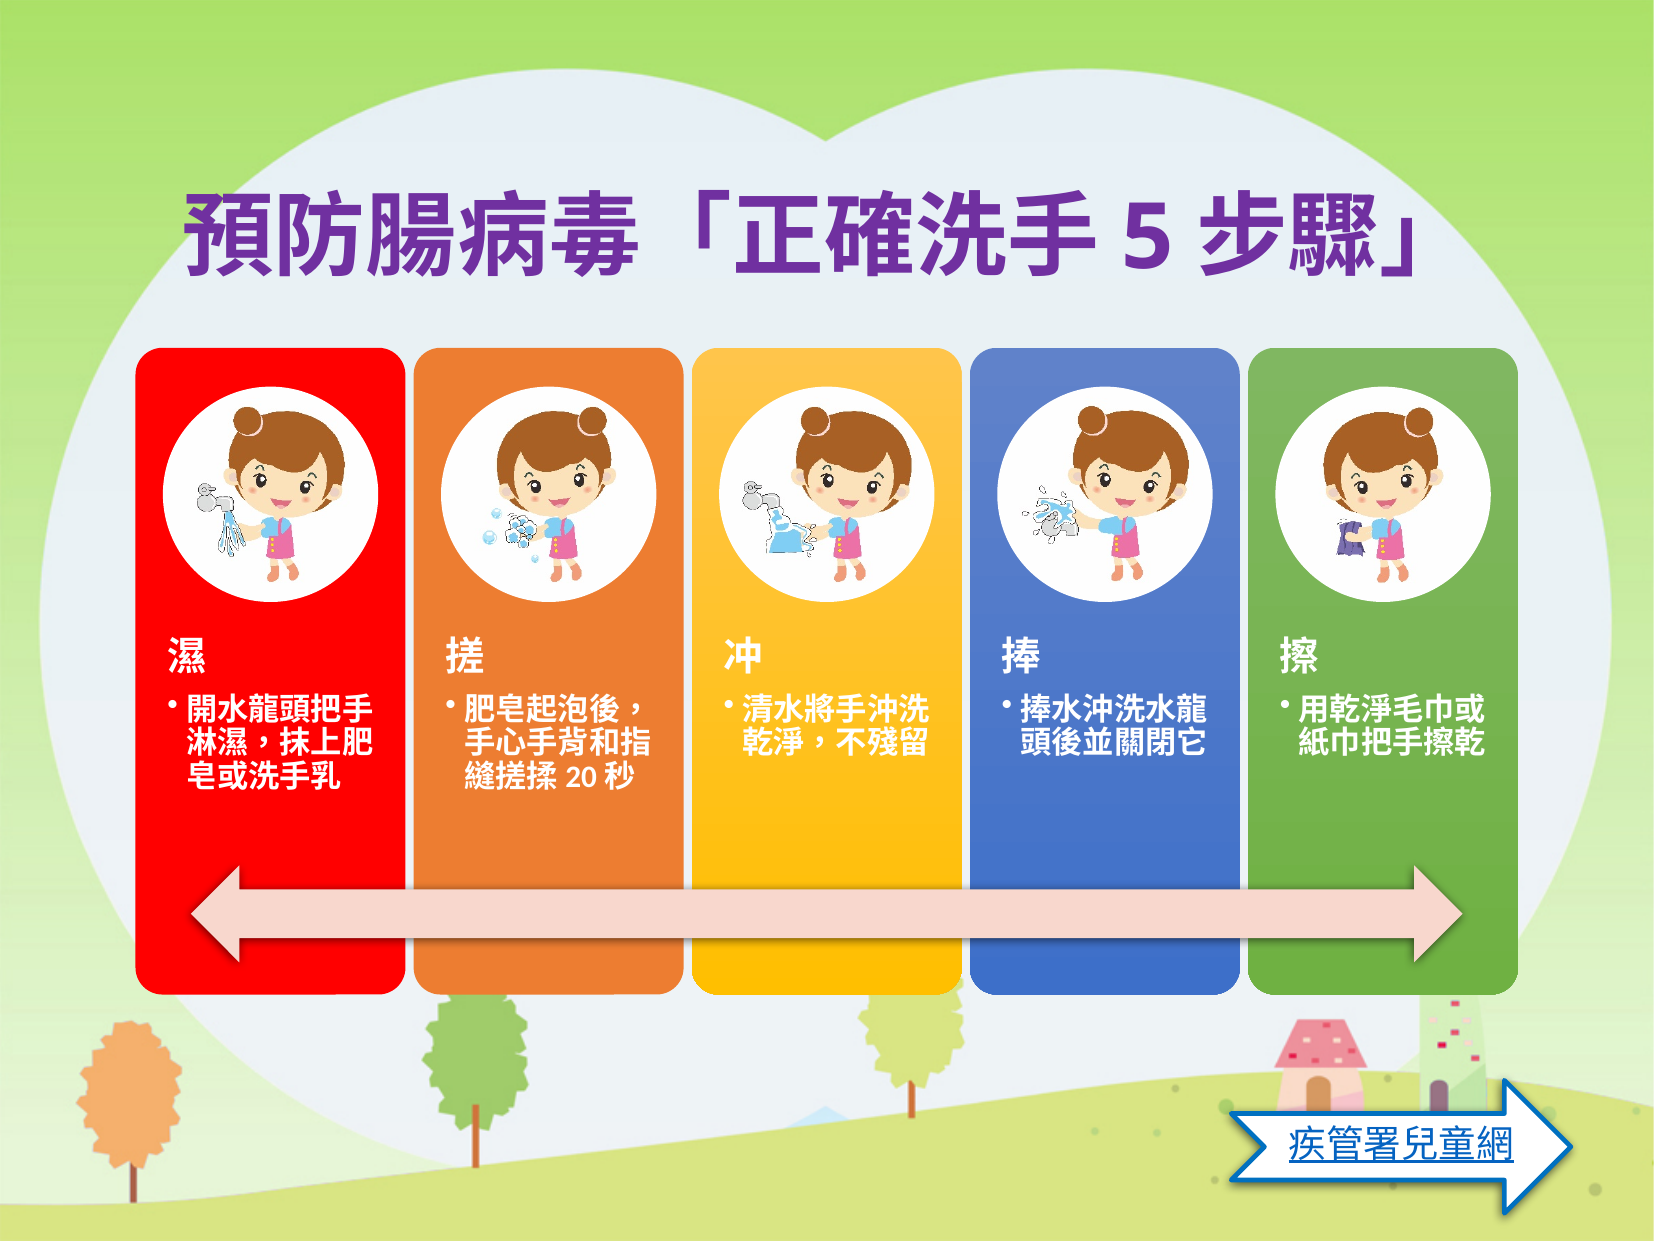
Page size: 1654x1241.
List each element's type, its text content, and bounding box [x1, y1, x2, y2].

text_box 預防腸病毒「正確洗手5步驟」 [82, 176, 1571, 287]
picture [0, 0, 1654, 1241]
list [135, 347, 1519, 995]
text_box 疾管署兒童網 [1231, 1080, 1571, 1214]
